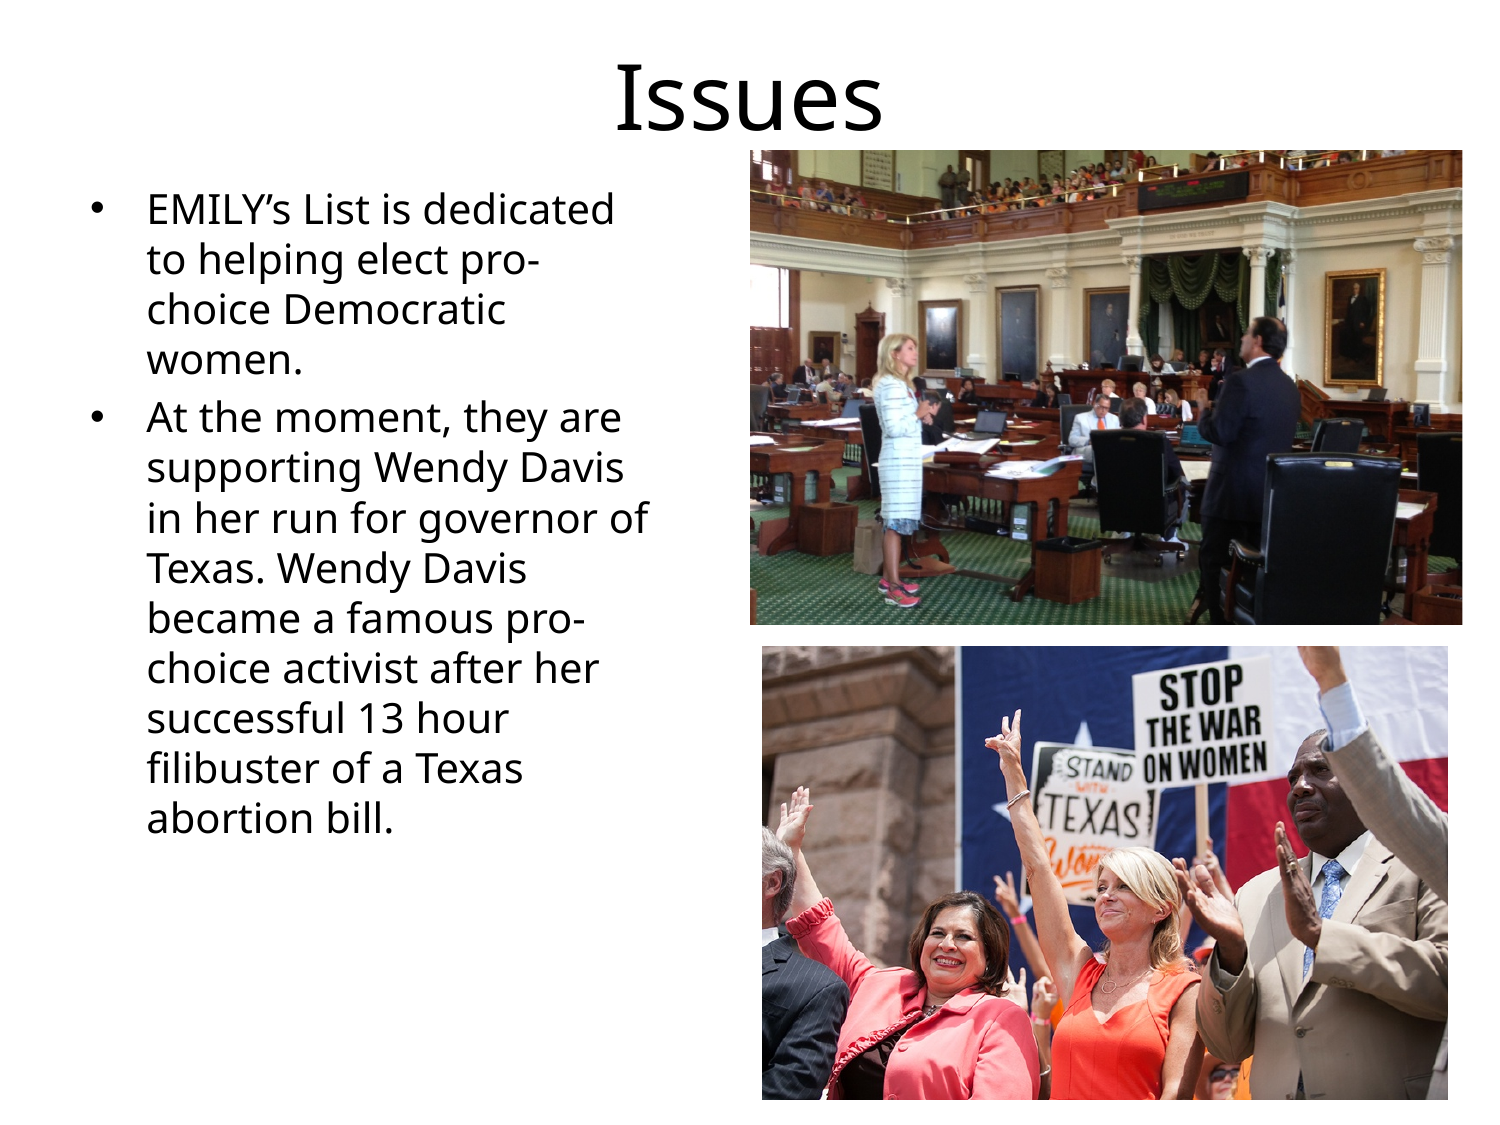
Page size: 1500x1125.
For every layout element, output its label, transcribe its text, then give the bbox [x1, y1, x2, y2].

list EMILY’s List is dedicated to helping elect pro-choice Democratic women. At the moment, they are supporting Wendy Davis in her run for governor of Texas. Wendy Davis became a famous pro-choice activist after her successful 13 hour filibuster of a Texas abortion bill. [75, 174, 675, 1063]
title Issues [75, 0, 1425, 188]
picture [749, 149, 1463, 626]
picture [762, 645, 1448, 1101]
